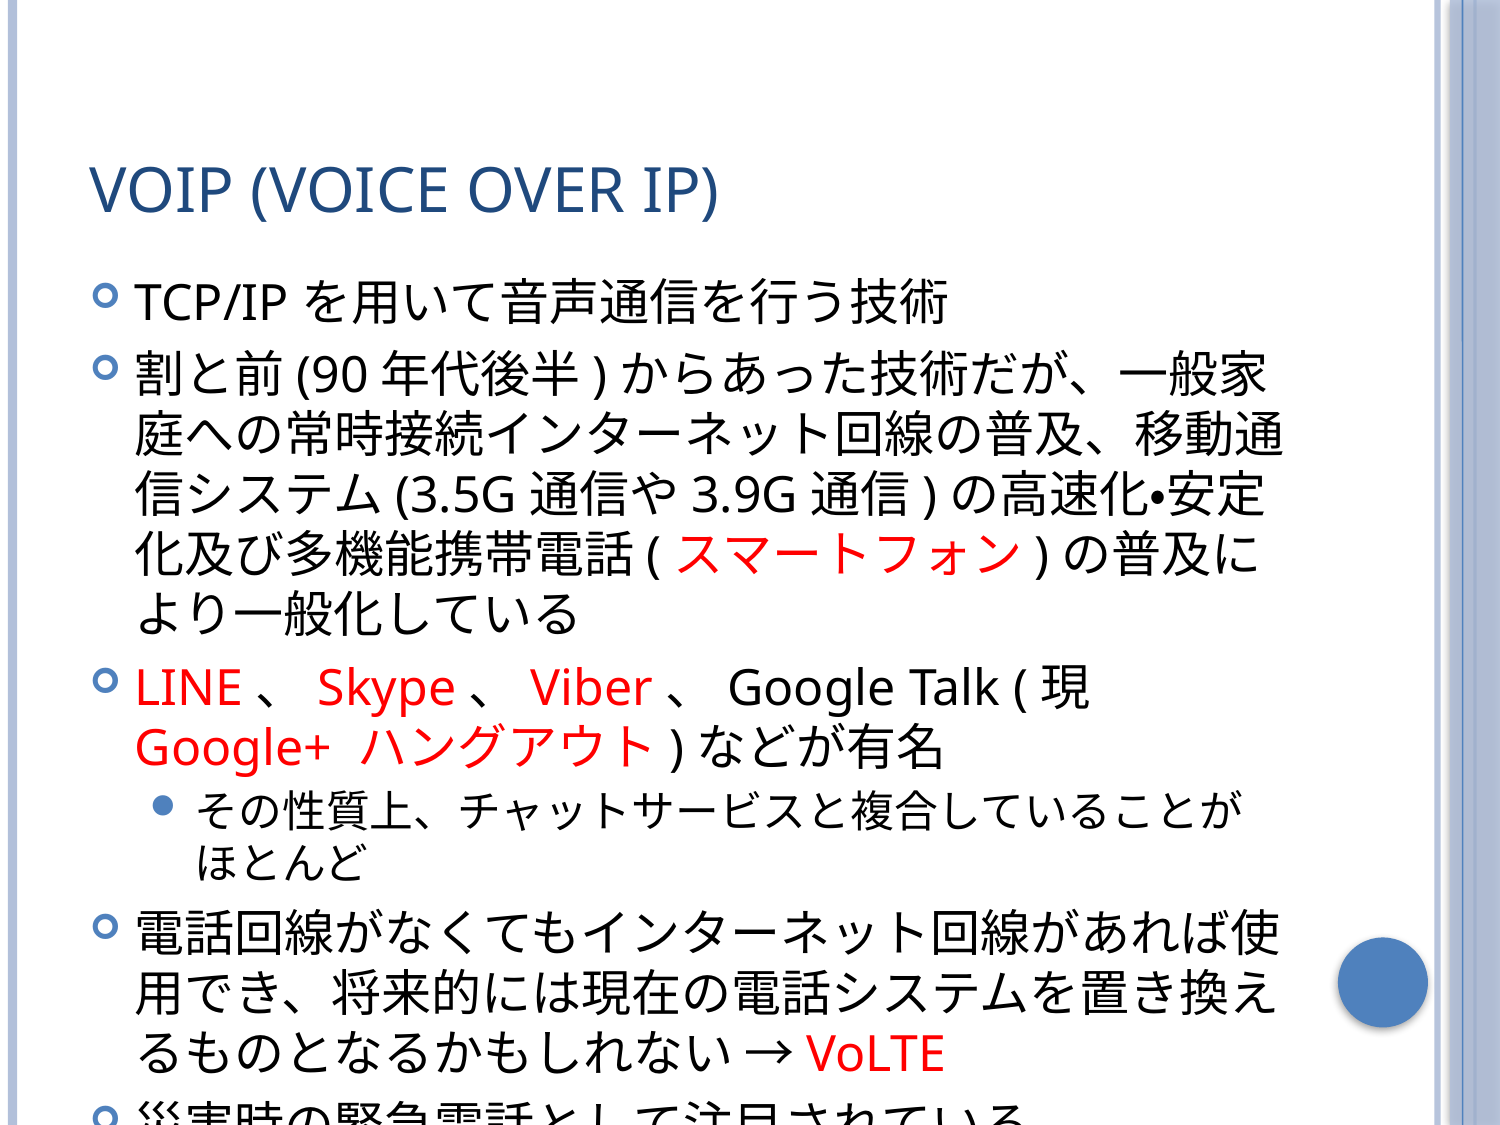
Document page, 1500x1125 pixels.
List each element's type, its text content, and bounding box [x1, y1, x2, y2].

title VoIP (Voice over IP) [75, 45, 1300, 233]
list TCP/IPを用いて音声通信を行う技術 割と前(90年代後半)からあった技術だが、一般家庭への常時接続インターネット回線の普及、移動通信システム(3.5G通信や3.9G通信)の高速化・安定化及び多機能携帯電話(スマートフォン)の普及により一般化している LINE、Skype、Viber、Google Talk (現Google+ ハングアウト)などが有名 その性質上、チャットサービスと複合していることがほとんど 電話回線がなくてもインターネット回線があれば使用でき、将来的には現在の電話システムを置き換えるものとなるかもしれない →VoLTE 災害時の緊急電話として注目されている [75, 262, 1300, 1125]
